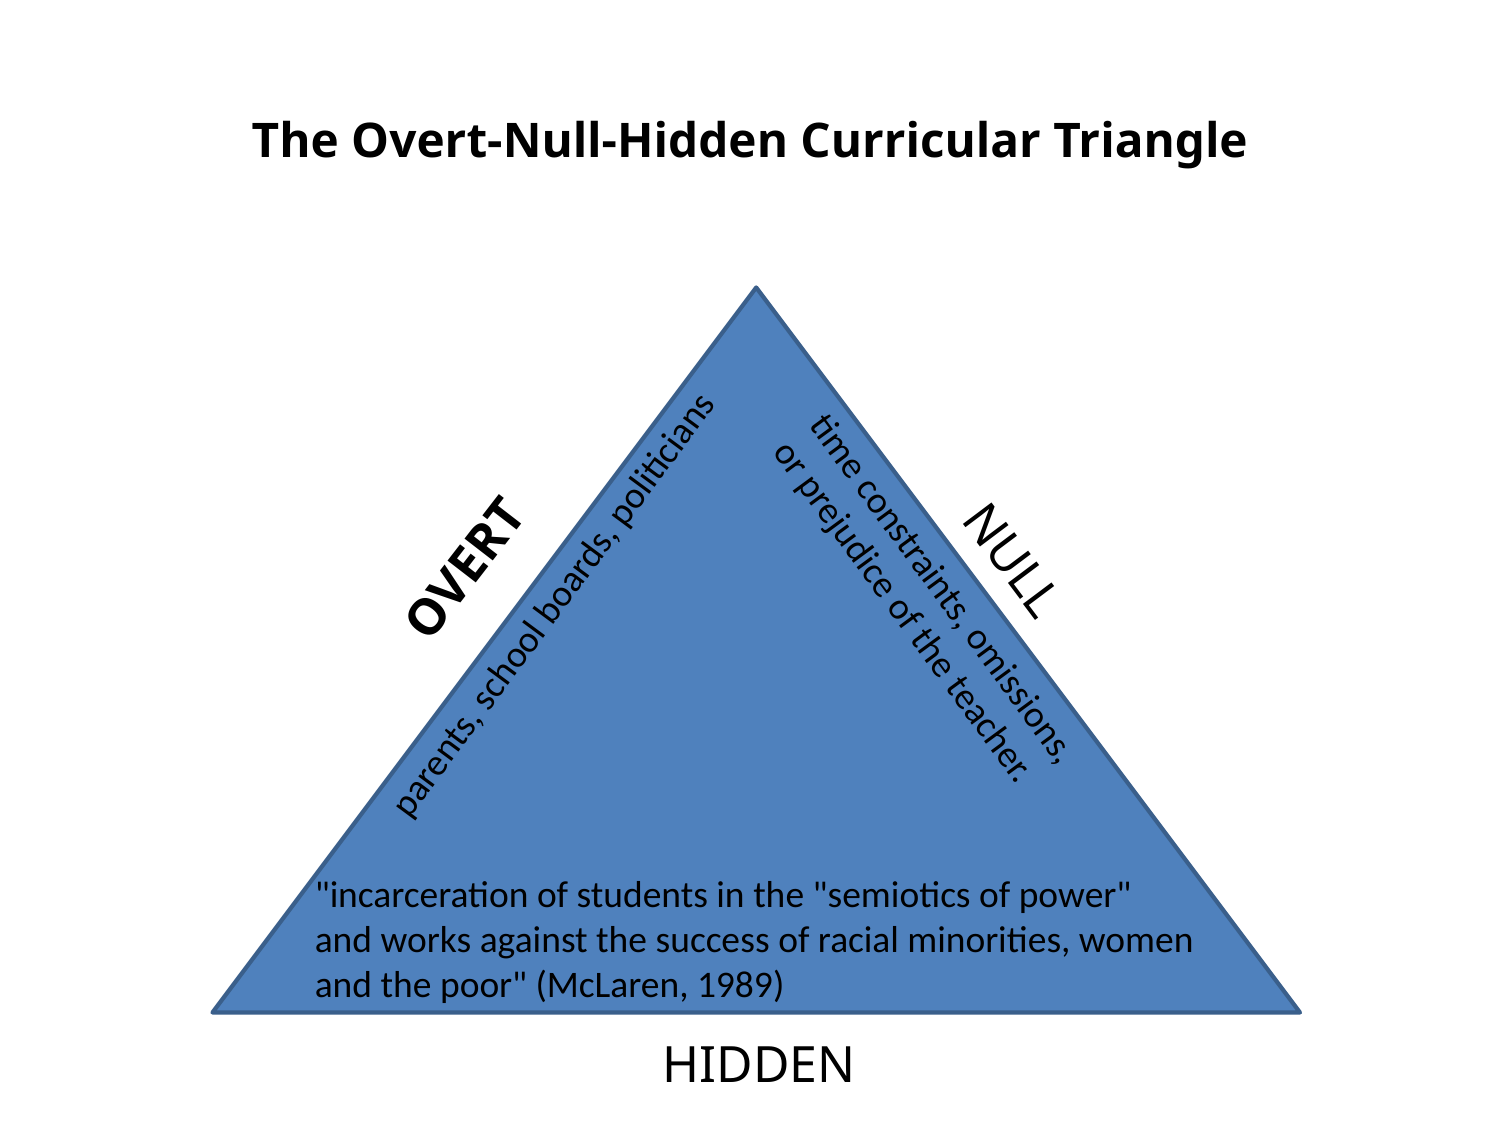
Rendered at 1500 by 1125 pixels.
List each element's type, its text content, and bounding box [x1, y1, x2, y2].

text_box [322, 285, 1190, 862]
text_box NULL [937, 474, 1092, 645]
text_box OVERT [374, 450, 565, 666]
text_box [210, 892, 1302, 1015]
text_box HIDDEN [648, 1024, 871, 1100]
text_box parents, school boards, politicians [364, 365, 738, 840]
title The Overt-Null-Hidden Curricular Triangle [75, 45, 1425, 233]
text_box time constraints, omissions, or prejudice of the teacher. [751, 387, 1129, 850]
text_box "incarceration of students in the "semiotics of power" and works against the success of racial minorities, women and the poor" (McLaren, 1989) [300, 862, 1250, 1013]
